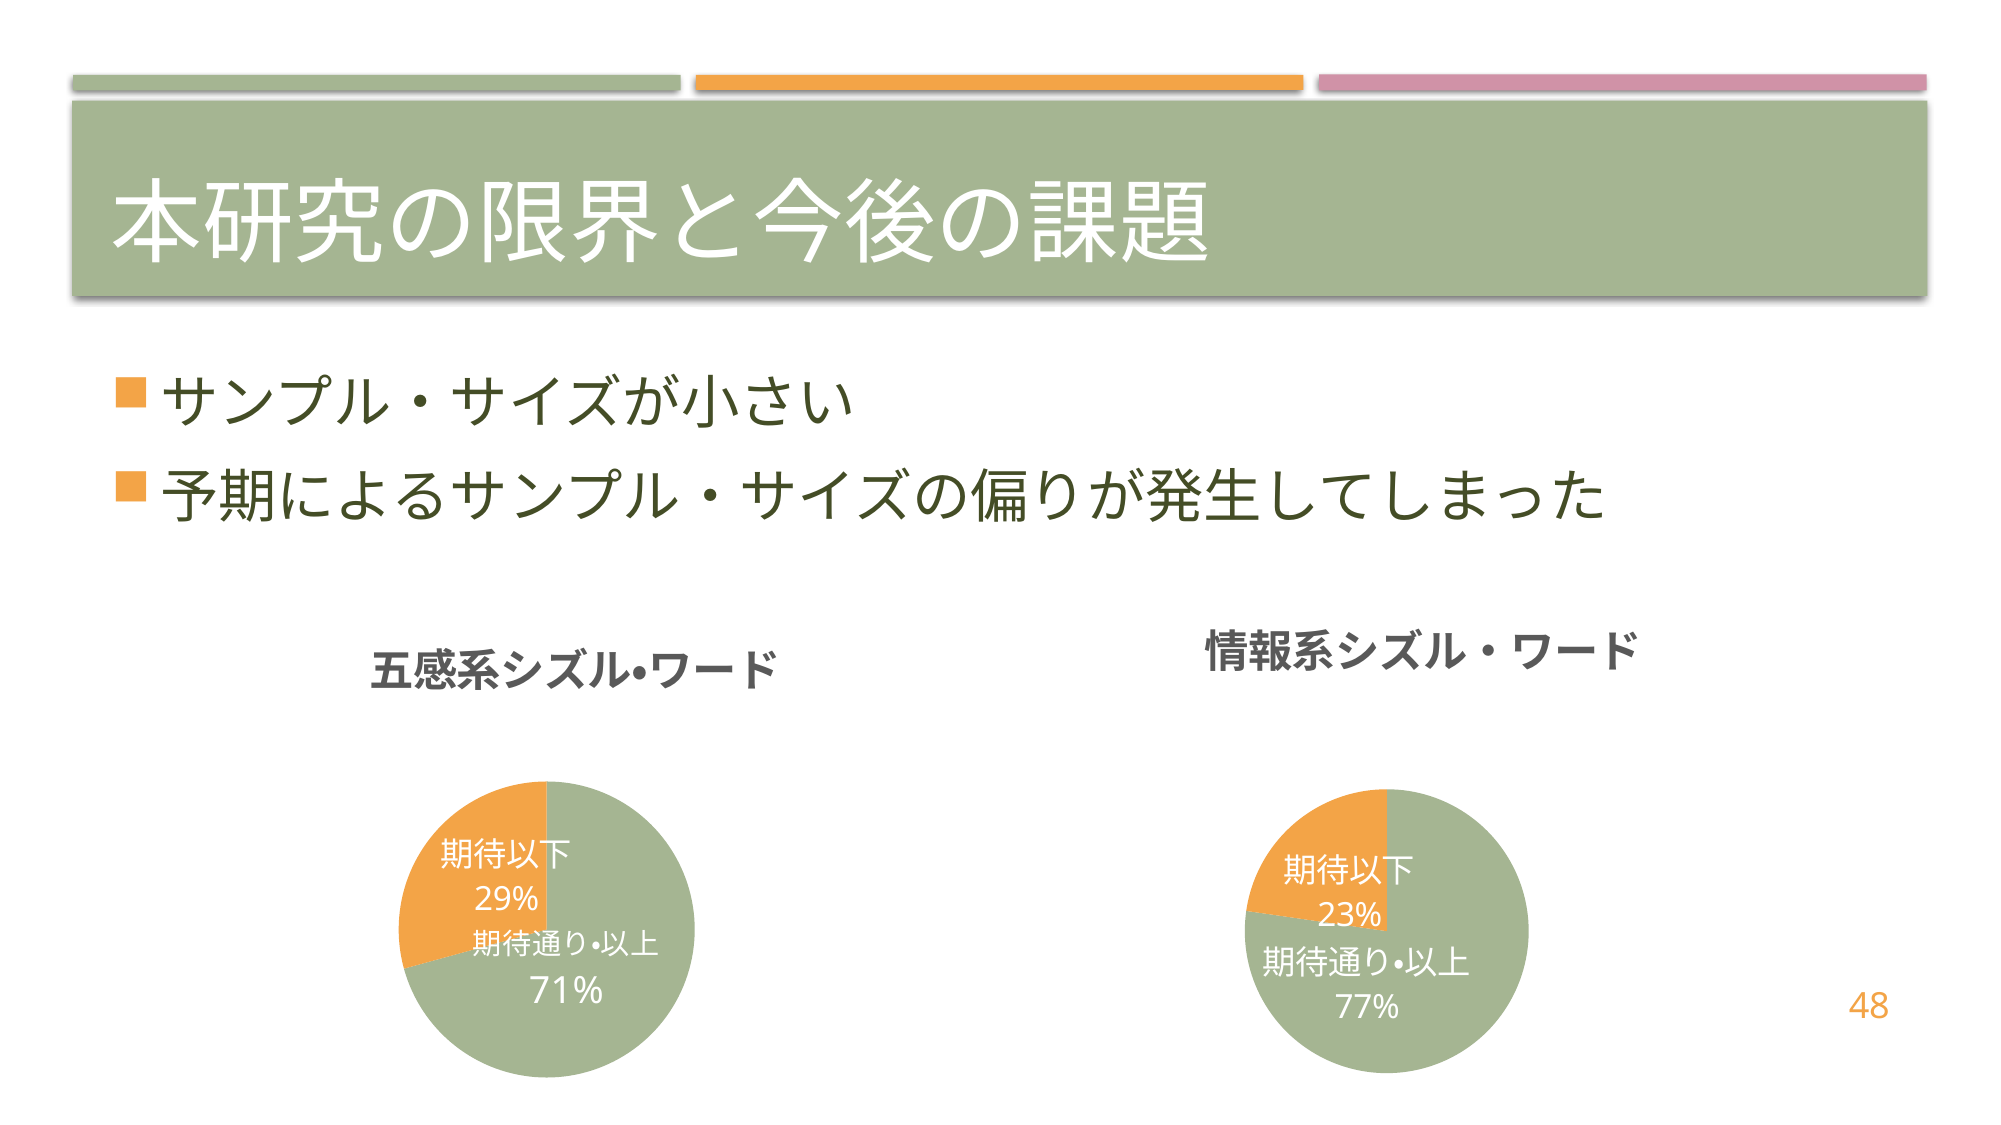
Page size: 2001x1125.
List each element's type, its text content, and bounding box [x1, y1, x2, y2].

list サンプル・サイズが小さい 予期によるサンプル・サイズの偏りが発生してしまった [95, 357, 1905, 962]
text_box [149, 595, 1851, 1125]
slide_number 48 [1858, 977, 1905, 1037]
title 本研究の限界と今後の課題 [95, 115, 1905, 282]
